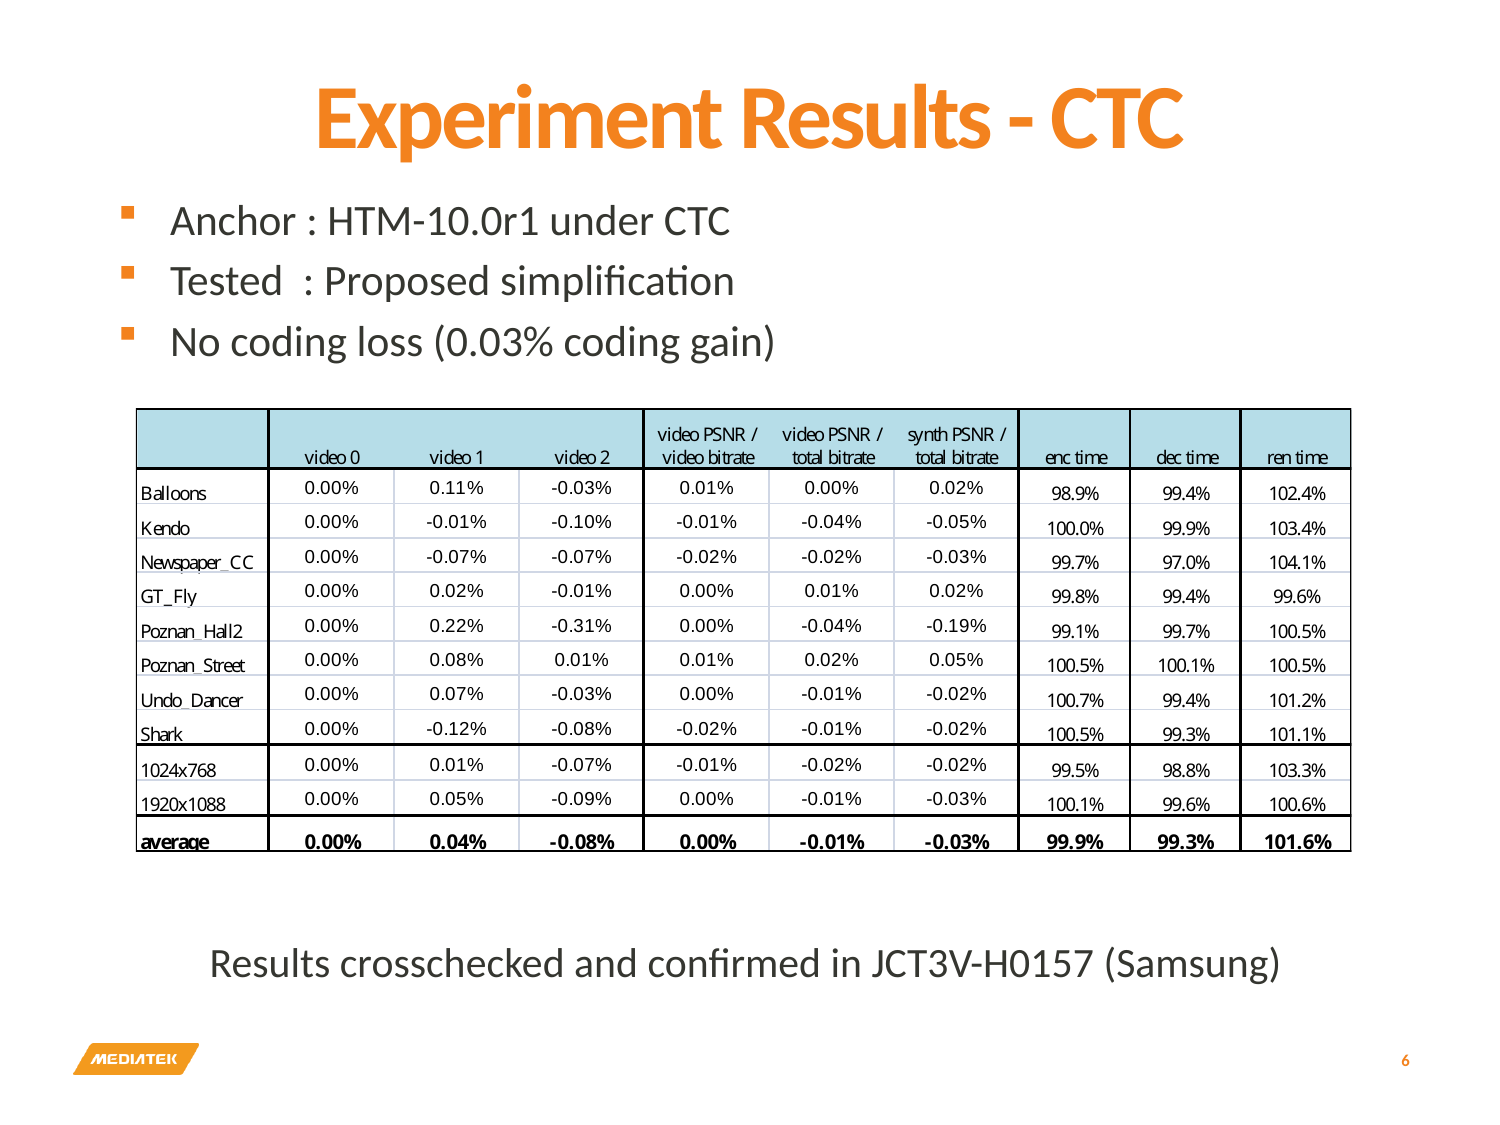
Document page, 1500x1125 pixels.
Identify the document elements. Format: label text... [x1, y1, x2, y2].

title Experiment Results - CTC [75, 70, 1425, 287]
picture [135, 408, 1354, 853]
slide_number 6 [1251, 1029, 1425, 1090]
list Anchor : HTM-10.0r1 under CTC Tested : Proposed simplification No coding loss (0.03% coding gain) [102, 184, 1425, 374]
text_box Results crosschecked and confirmed in JCT3V-H0157 (Samsung) [194, 928, 1341, 994]
picture [73, 1043, 199, 1075]
